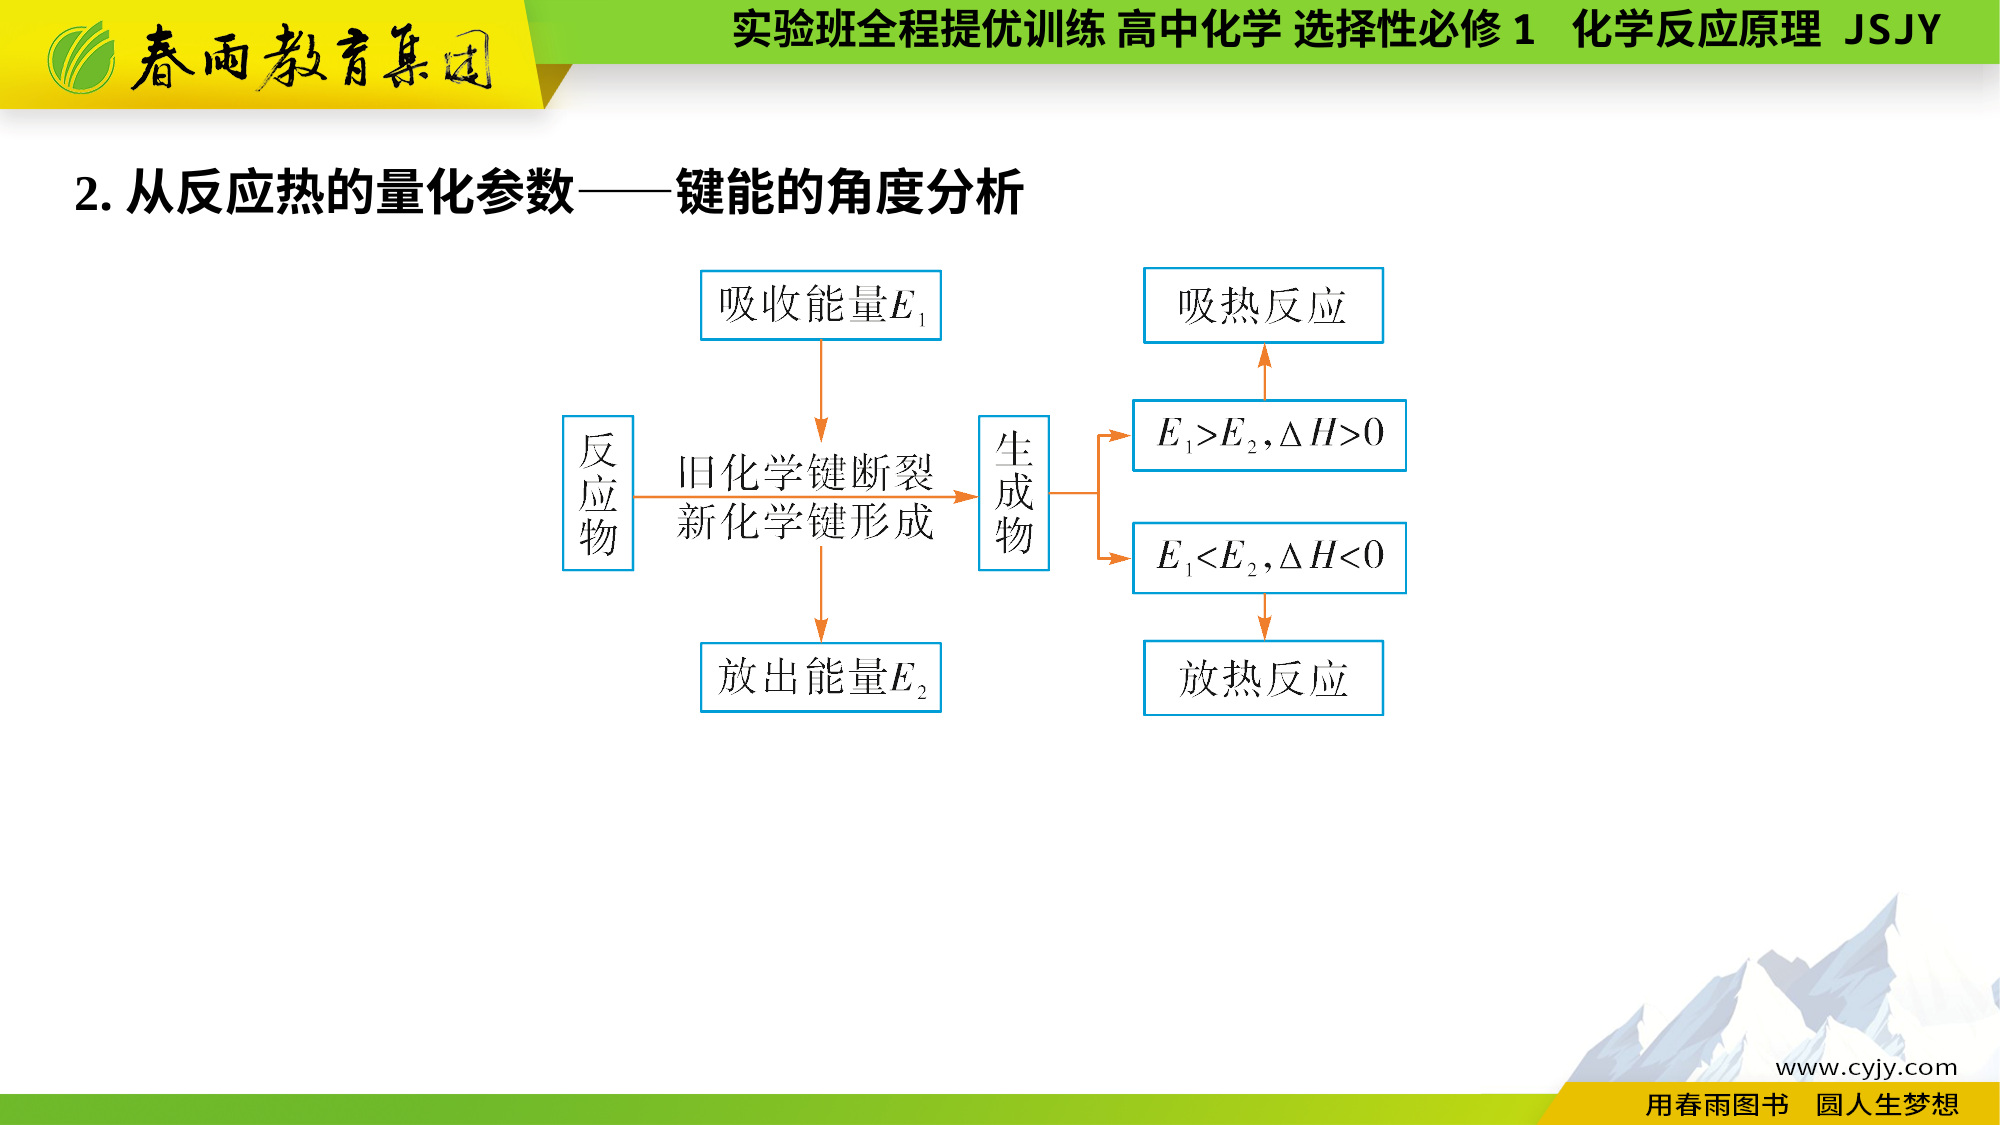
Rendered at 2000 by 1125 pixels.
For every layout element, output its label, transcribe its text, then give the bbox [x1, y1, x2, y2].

picture [0, 0, 2000, 1125]
list 2.从反应热的量化参数——键能的角度分析 [59, 122, 1944, 217]
